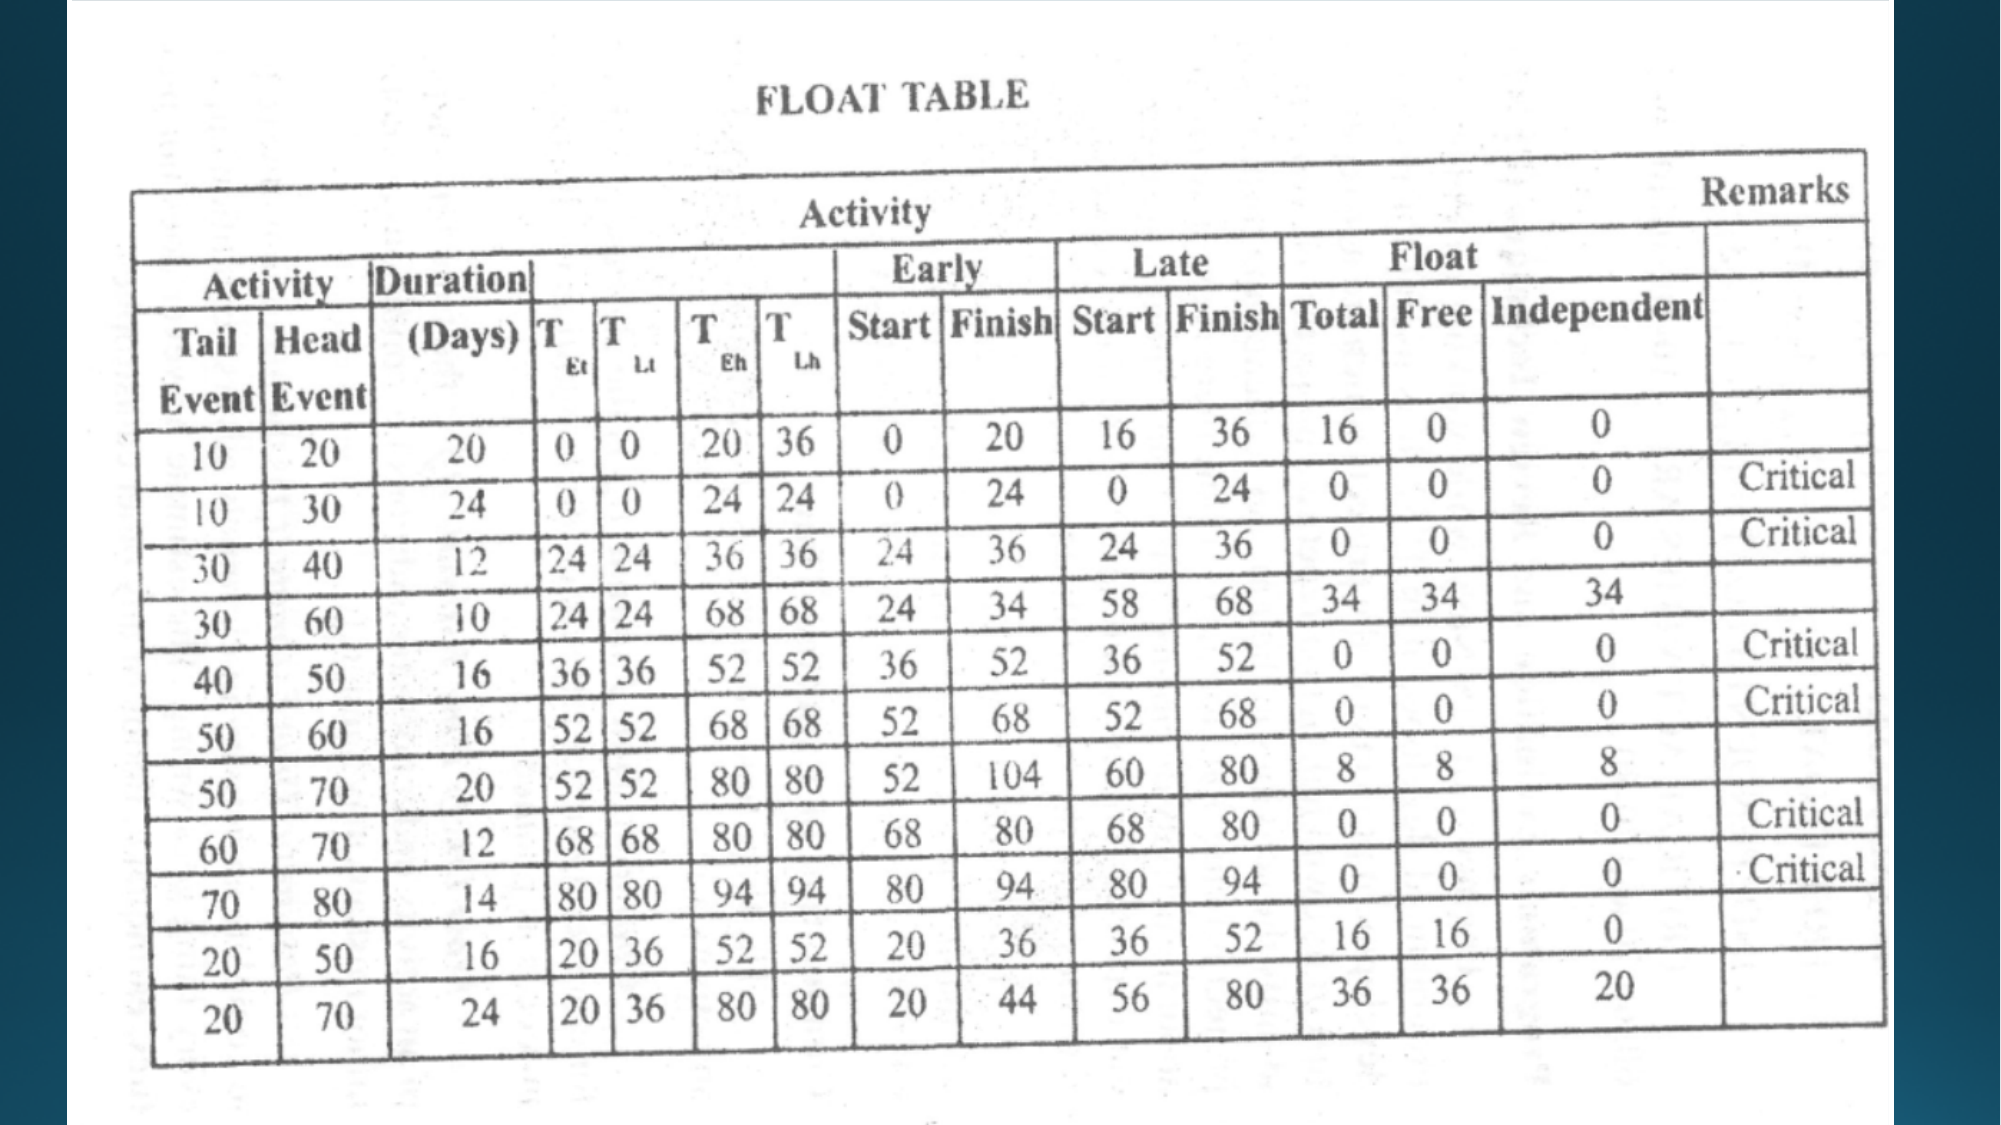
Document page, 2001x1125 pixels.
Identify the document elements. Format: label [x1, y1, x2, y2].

picture [0, 0, 67, 1125]
picture [417, 0, 1543, 1125]
picture [1894, 0, 2001, 1125]
